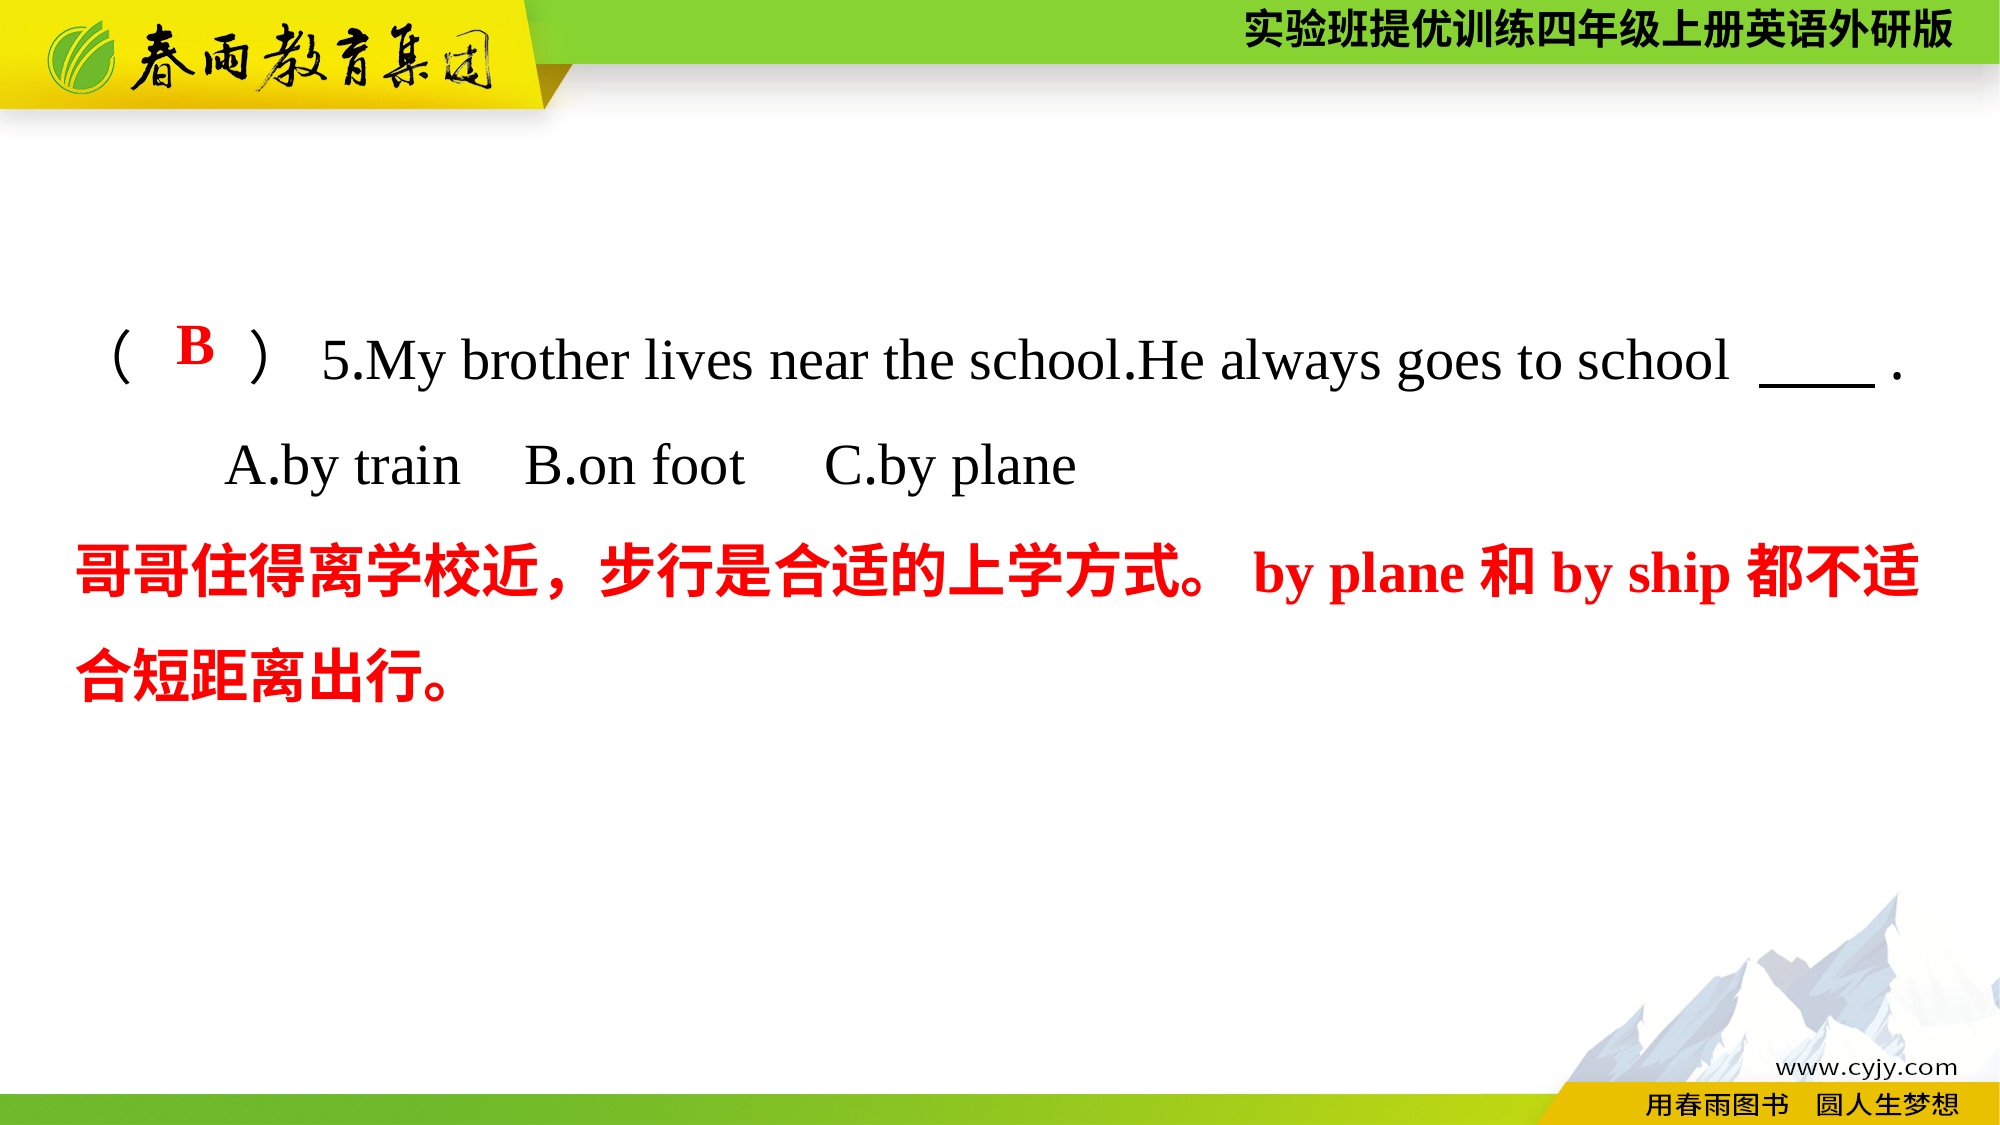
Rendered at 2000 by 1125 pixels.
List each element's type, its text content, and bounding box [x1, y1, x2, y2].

text_box B [161, 298, 231, 384]
picture [0, 0, 2000, 1125]
list （ ）5.My brother lives near the school.He always goes to school . A.by train B.on foot C.by plane [59, 278, 1944, 491]
text_box 哥哥住得离学校近，步行是合适的上学方式。by plane和by ship都不适 合短距离出行。 [59, 491, 1944, 717]
